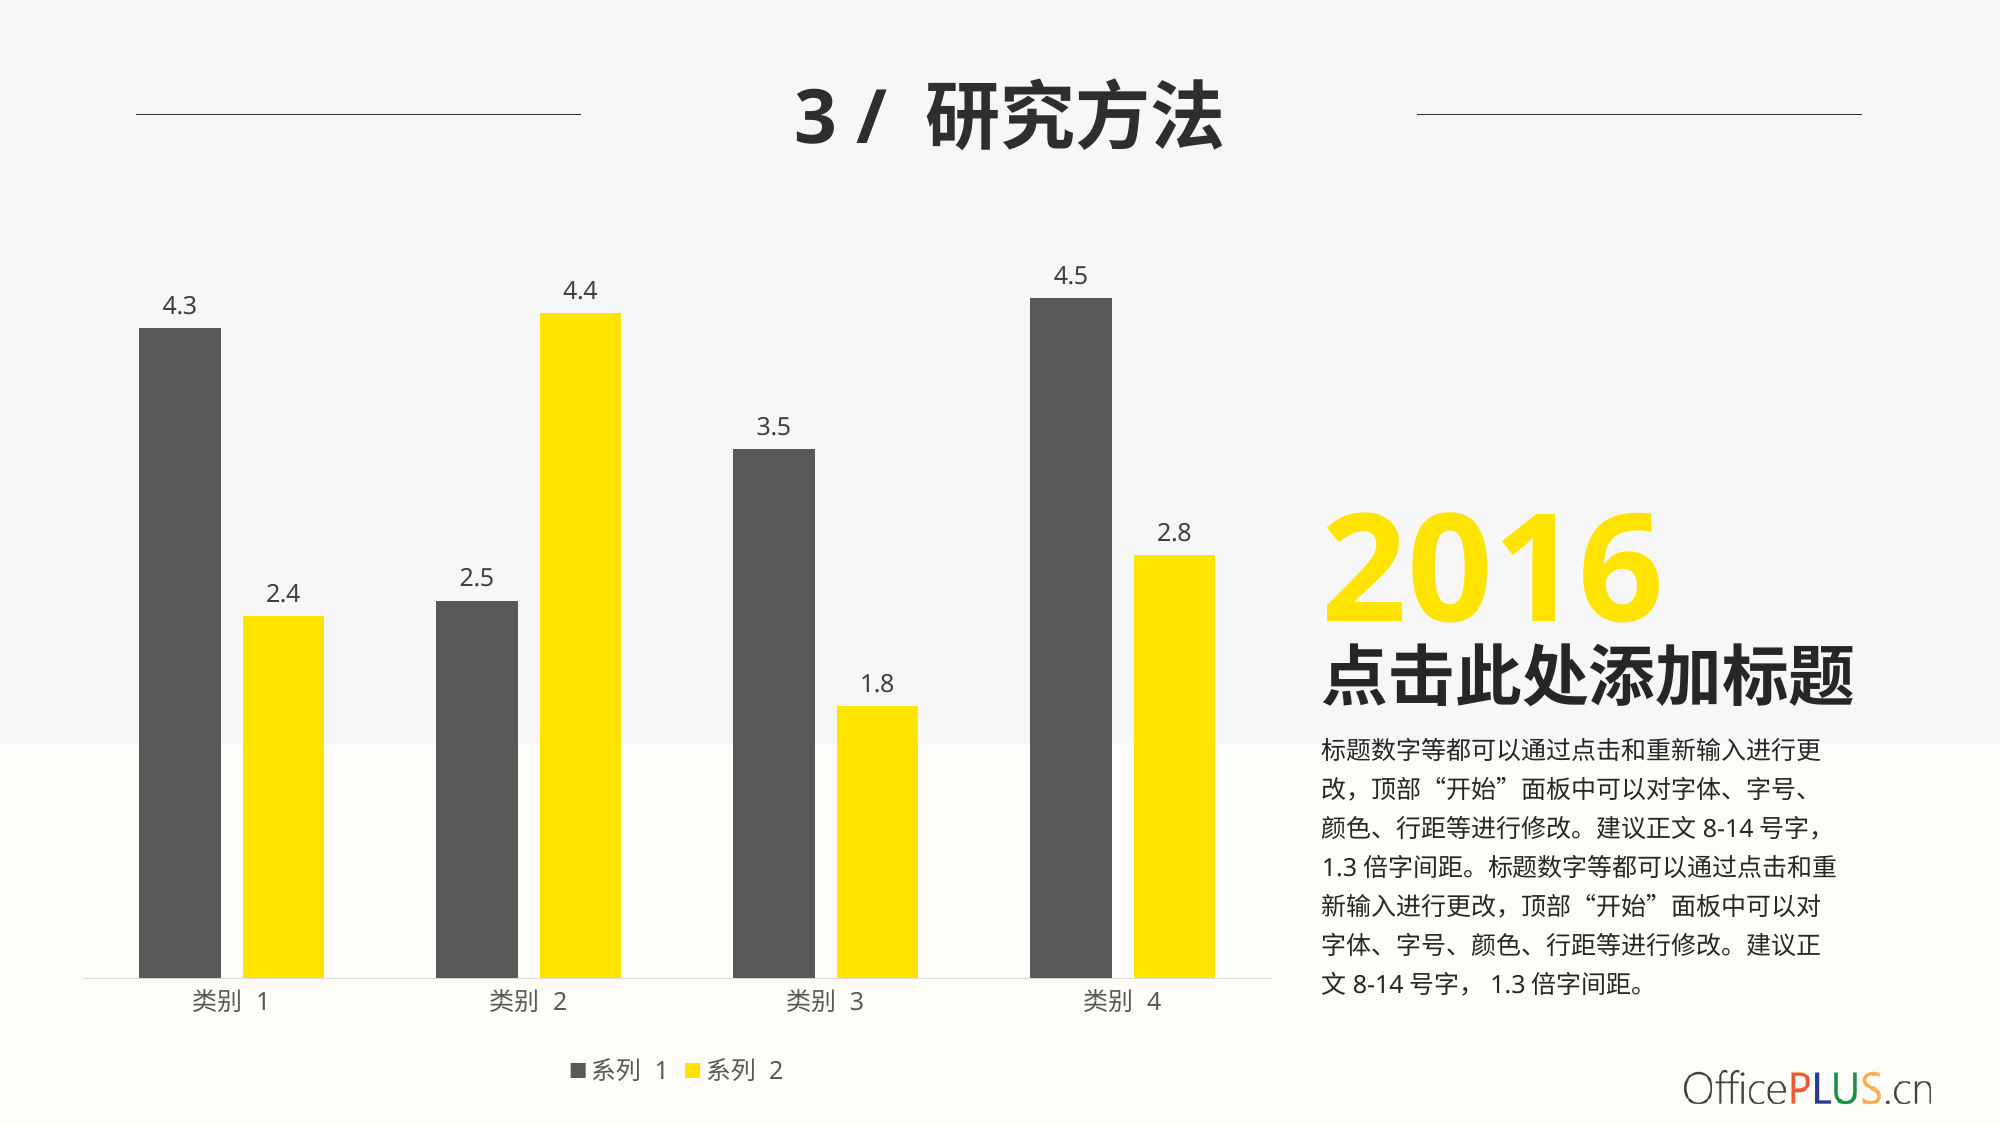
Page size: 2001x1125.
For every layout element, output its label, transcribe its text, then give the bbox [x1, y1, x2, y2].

text_box 点击此处添加标题 [1307, 659, 1878, 722]
chart [58, 204, 1296, 1094]
picture [1684, 1070, 1931, 1104]
text_box 3 / 研究方法 [759, 61, 1241, 166]
text_box 2016 [1307, 463, 1878, 659]
text_box 标题数字等都可以通过点击和重新输入进行更改，顶部“开始”面板中可以对字体、字号、颜色、行距等进行修改。建议正文8-14号字，1.3倍字间距。标题数字等都可以通过点击和重新输入进行更改，顶部“开始”面板中可以对字体、字号、颜色、行距等进行修改。建议正文8-14号字，1.3倍字间距。 [1307, 718, 1857, 1006]
